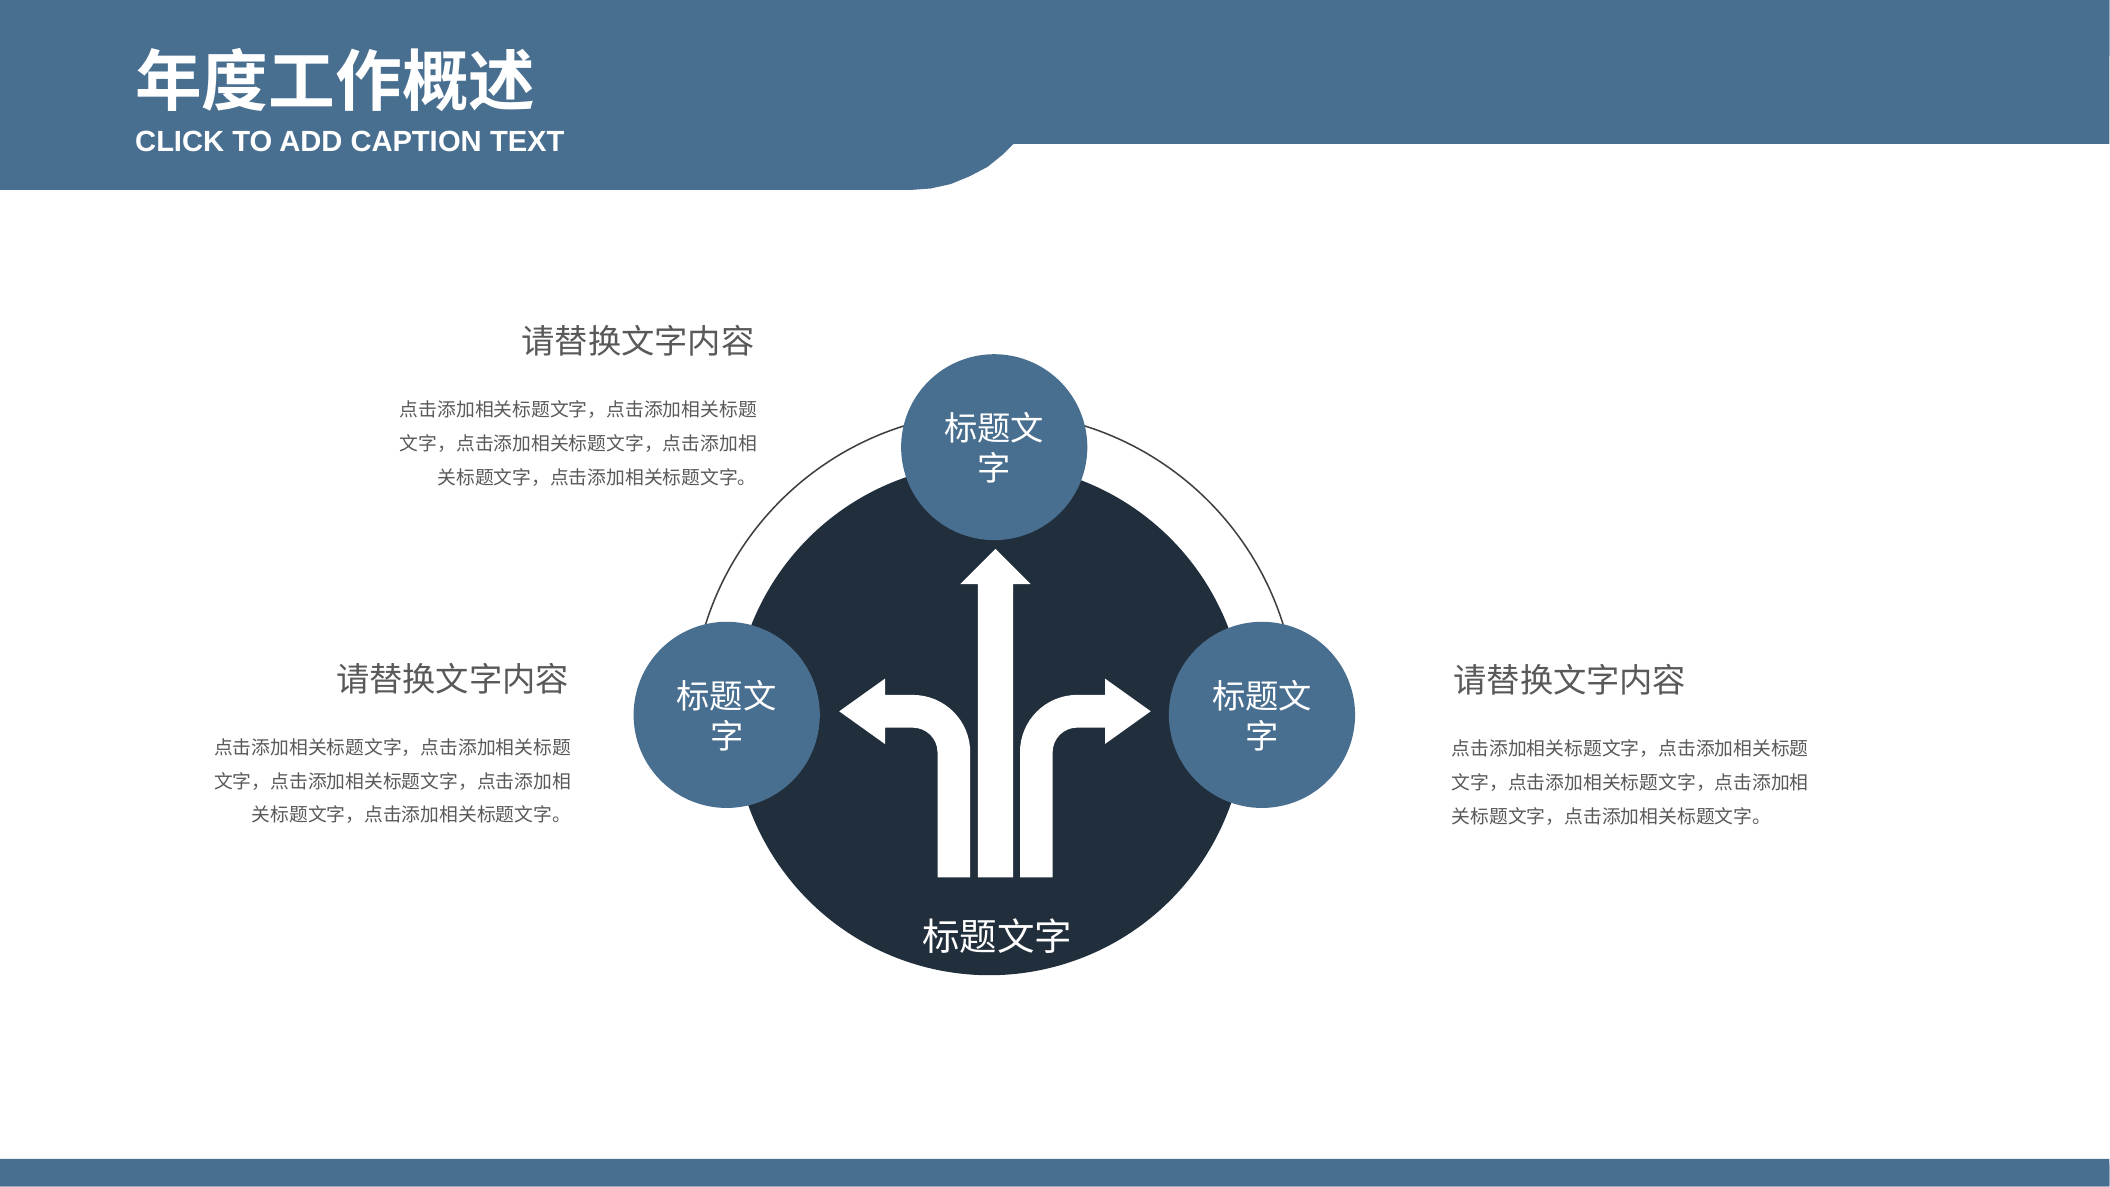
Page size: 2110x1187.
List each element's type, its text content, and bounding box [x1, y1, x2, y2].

text_box 点击添加相关标题文字，点击添加相关标题文字，点击添加相关标题文字，点击添加相关标题文字，点击添加相关标题文字。 [198, 717, 586, 833]
text_box [1020, 678, 1151, 878]
text_box [705, 426, 905, 624]
text_box 年度工作概述 [135, 38, 596, 119]
text_box [960, 548, 1031, 878]
text_box 请替换文字内容 [506, 312, 770, 368]
text_box 标题文字 [873, 889, 1121, 976]
text_box [1082, 426, 1283, 627]
text_box CLICK TO ADD CAPTION TEXT [135, 122, 596, 158]
text_box 标题文字 [901, 354, 1088, 541]
text_box 标题文字 [633, 621, 820, 808]
text_box 标题文字 [1168, 621, 1356, 808]
text_box 请替换文字内容 [1438, 651, 1702, 707]
text_box [748, 477, 1232, 948]
text_box 请替换文字内容 [321, 650, 584, 706]
text_box [839, 678, 971, 878]
text_box 点击添加相关标题文字，点击添加相关标题文字，点击添加相关标题文字，点击添加相关标题文字，点击添加相关标题文字。 [1437, 718, 1825, 835]
text_box 点击添加相关标题文字，点击添加相关标题文字，点击添加相关标题文字，点击添加相关标题文字，点击添加相关标题文字。 [383, 379, 771, 496]
